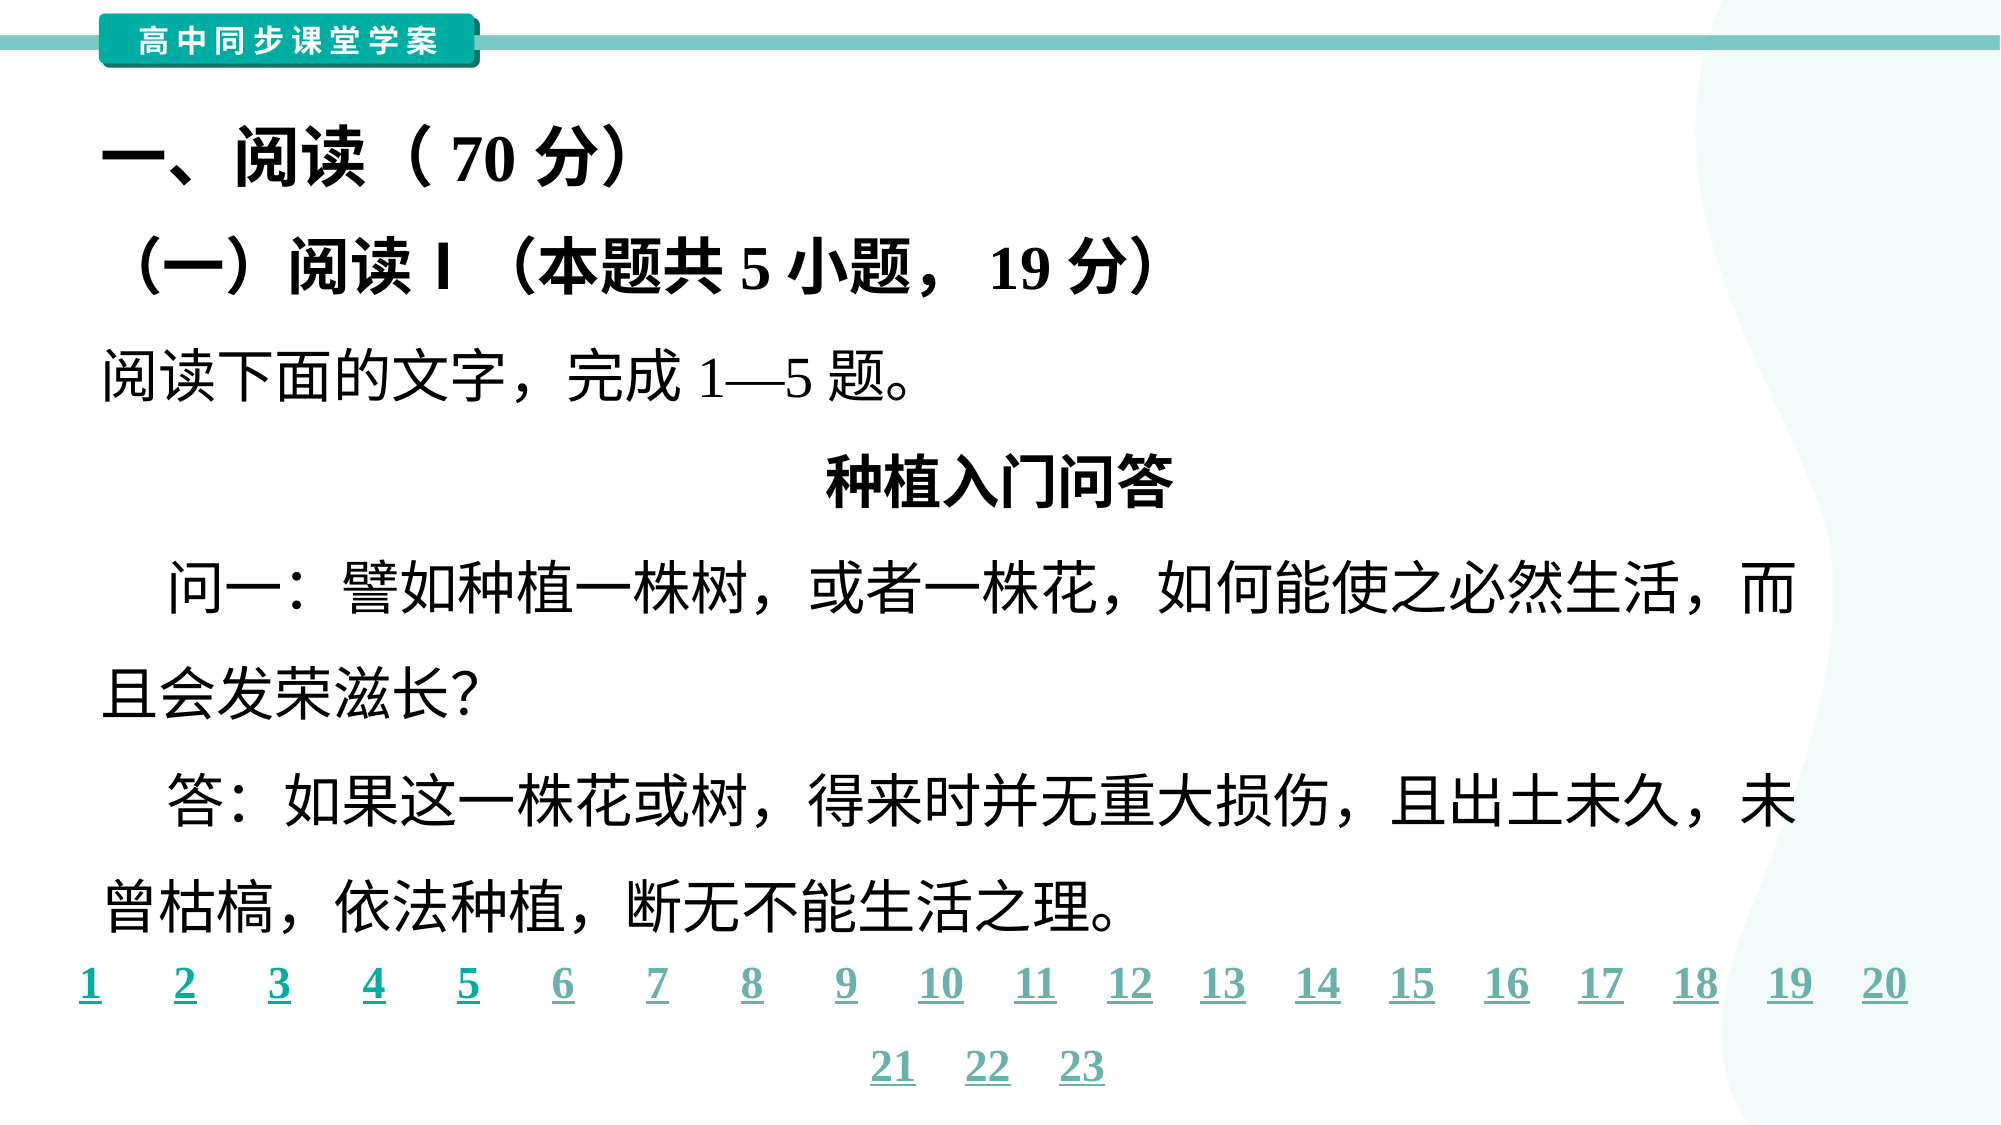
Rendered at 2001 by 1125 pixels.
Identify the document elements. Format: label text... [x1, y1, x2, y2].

text_box 阅读下面的文字，完成1—5题。 种植入门问答 问一：譬如种植一株树，或者一株花，如何能使之必然生活，而 且会发荣滋长？ 答：如果这一株花或树，得来时并无重大损伤，且出土未久，未 曾枯槁，依法种植，断无不能生活之理。 [100, 302, 1899, 940]
text_box （一）阅读Ⅰ（本题共5小题，19分） [100, 193, 1899, 302]
picture [0, 0, 2000, 1125]
text_box 一、阅读（70分） [100, 76, 1899, 193]
